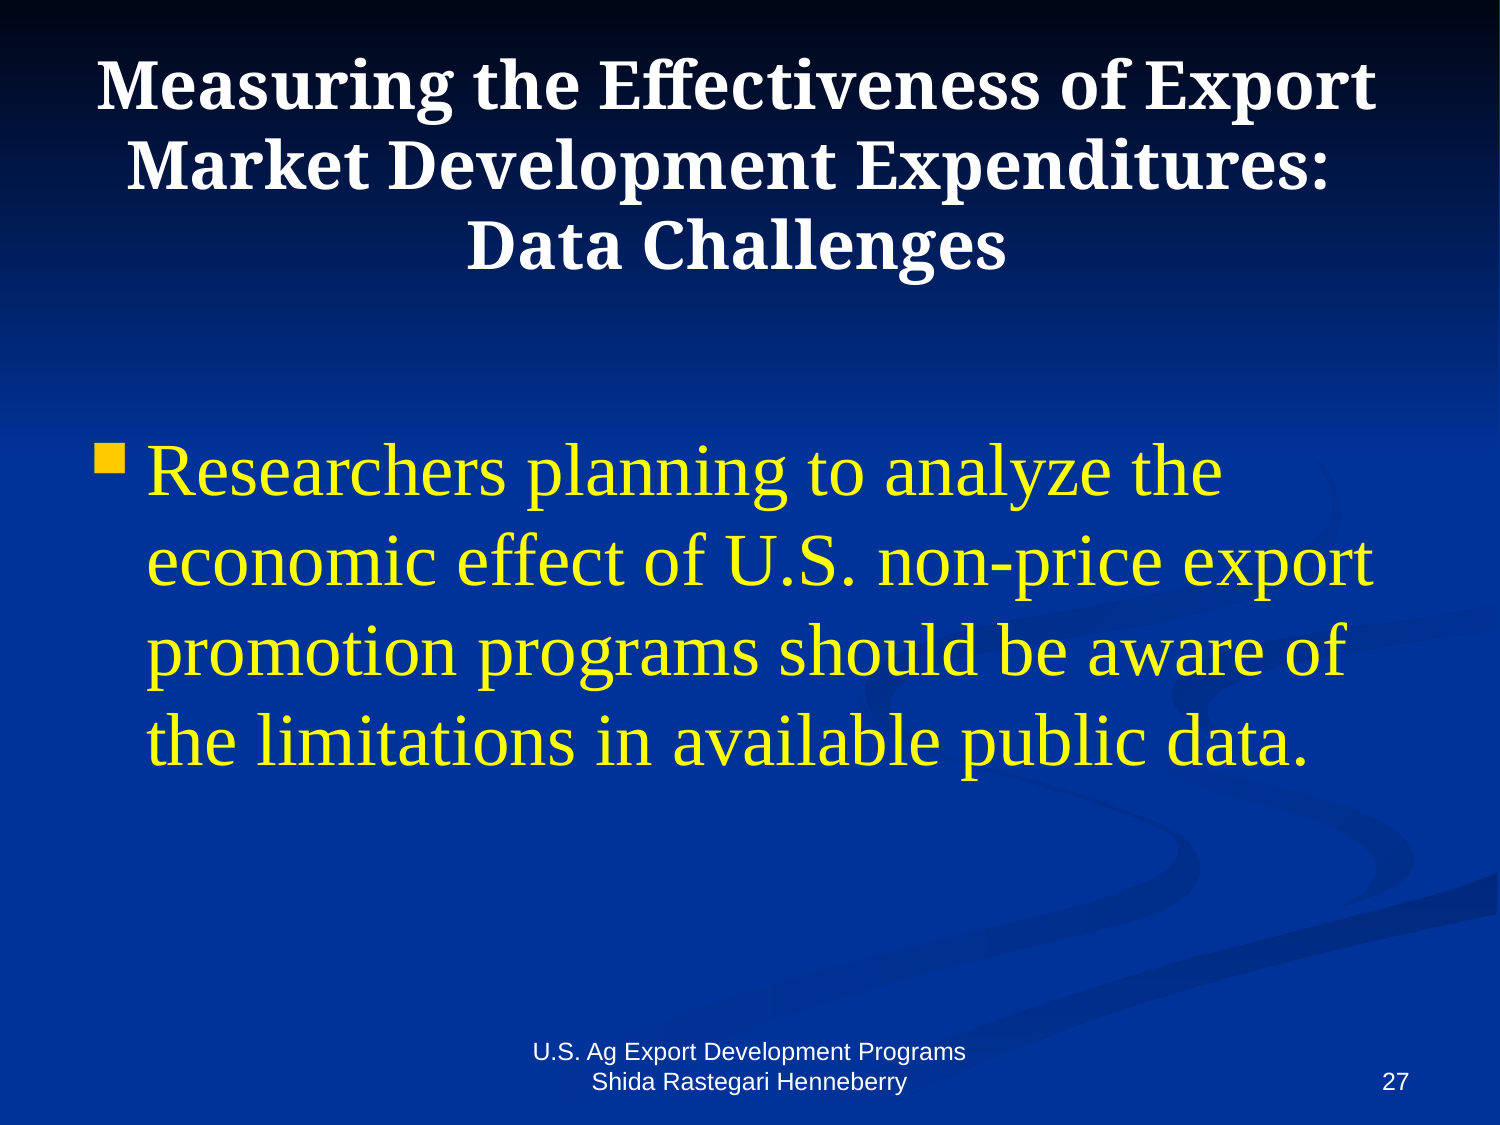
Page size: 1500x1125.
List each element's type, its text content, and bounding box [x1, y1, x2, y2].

slide_number 27 [1074, 1025, 1425, 1104]
footer U.S. Ag Export Development Programs Shida Rastegari Henneberry [512, 1025, 988, 1104]
list Researchers planning to analyze the economic effect of U.S. non-price export promotion programs should be aware of the limitations in available public data. [75, 412, 1425, 925]
title Measuring the Effectiveness of Export Market Development Expenditures: Data Challenges [62, 37, 1413, 288]
